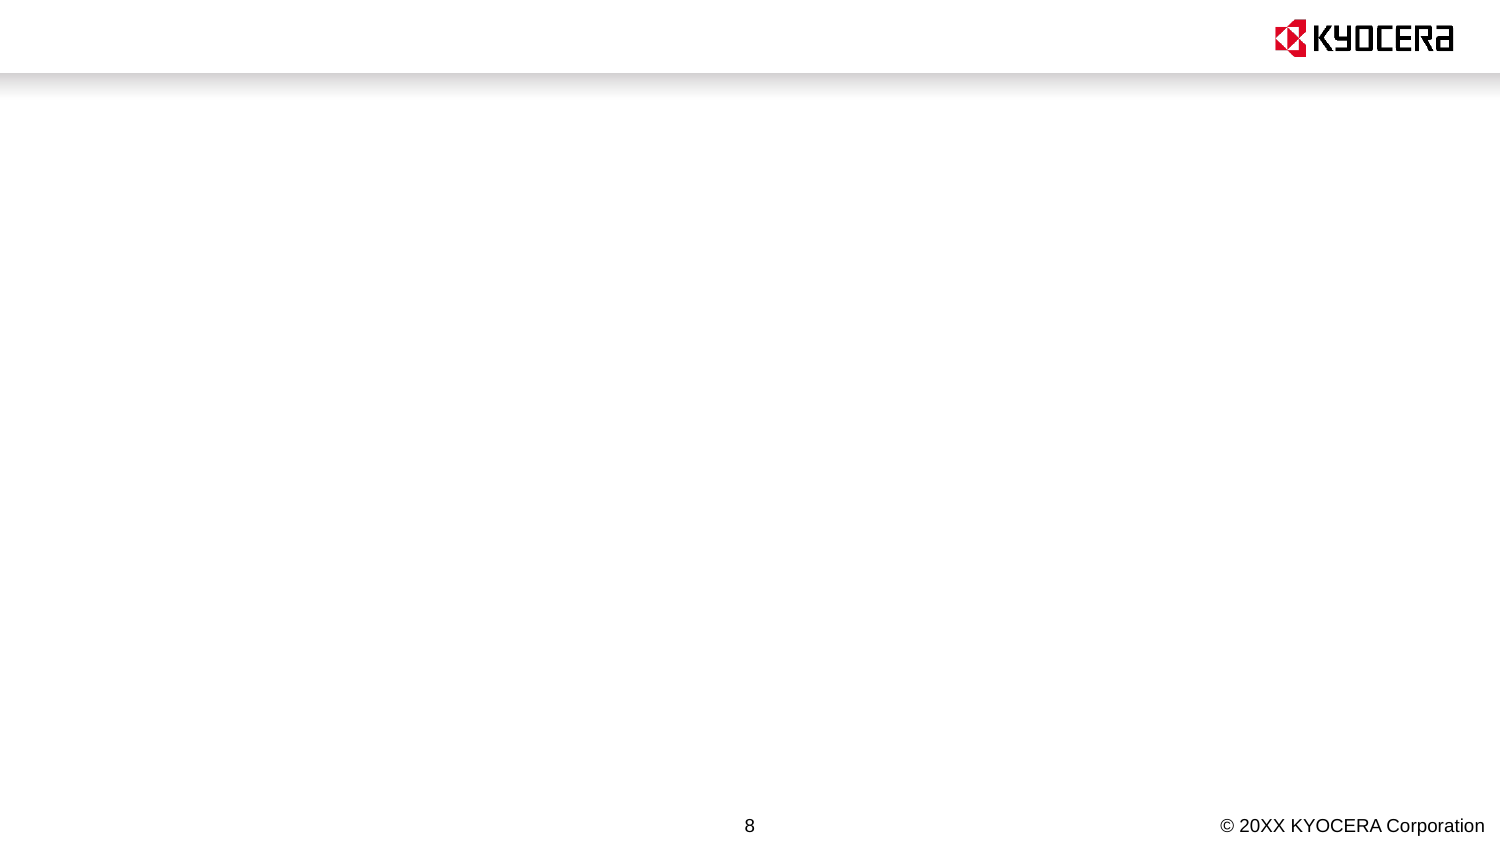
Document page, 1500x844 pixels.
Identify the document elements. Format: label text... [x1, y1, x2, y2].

slide_number 8 [685, 798, 815, 844]
picture [1257, 6, 1471, 70]
picture [0, 73, 1500, 100]
footer © 20XX KYOCERA Corporation [1056, 798, 1500, 844]
